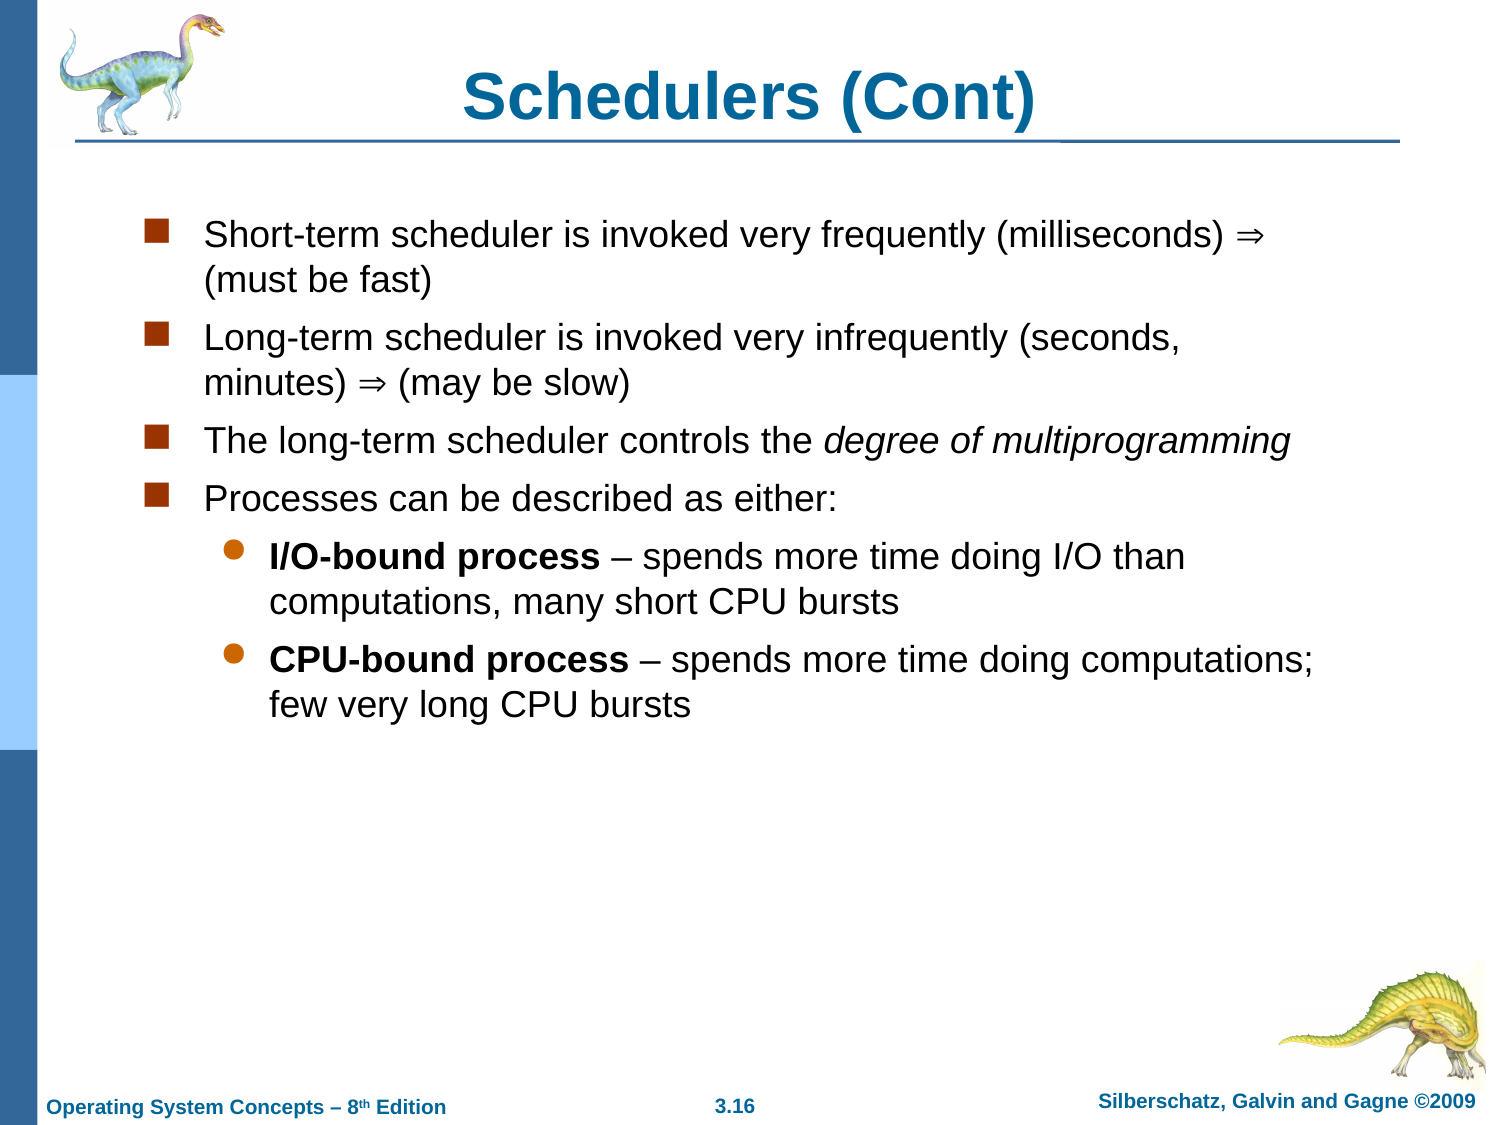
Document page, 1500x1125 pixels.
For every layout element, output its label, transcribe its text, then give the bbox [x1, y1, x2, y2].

list Short-term scheduler is invoked very frequently (milliseconds)  (must be fast) Long-term scheduler is invoked very infrequently (seconds, minutes)  (may be slow) The long-term scheduler controls the degree of multiprogramming Processes can be described as either: I/O-bound process – spends more time doing I/O than computations, many short CPU bursts CPU-bound process – spends more time doing computations; few very long CPU bursts [132, 202, 1344, 946]
title Schedulers (Cont) [75, 45, 1425, 141]
picture [46, 0, 243, 149]
picture [1275, 959, 1486, 1090]
